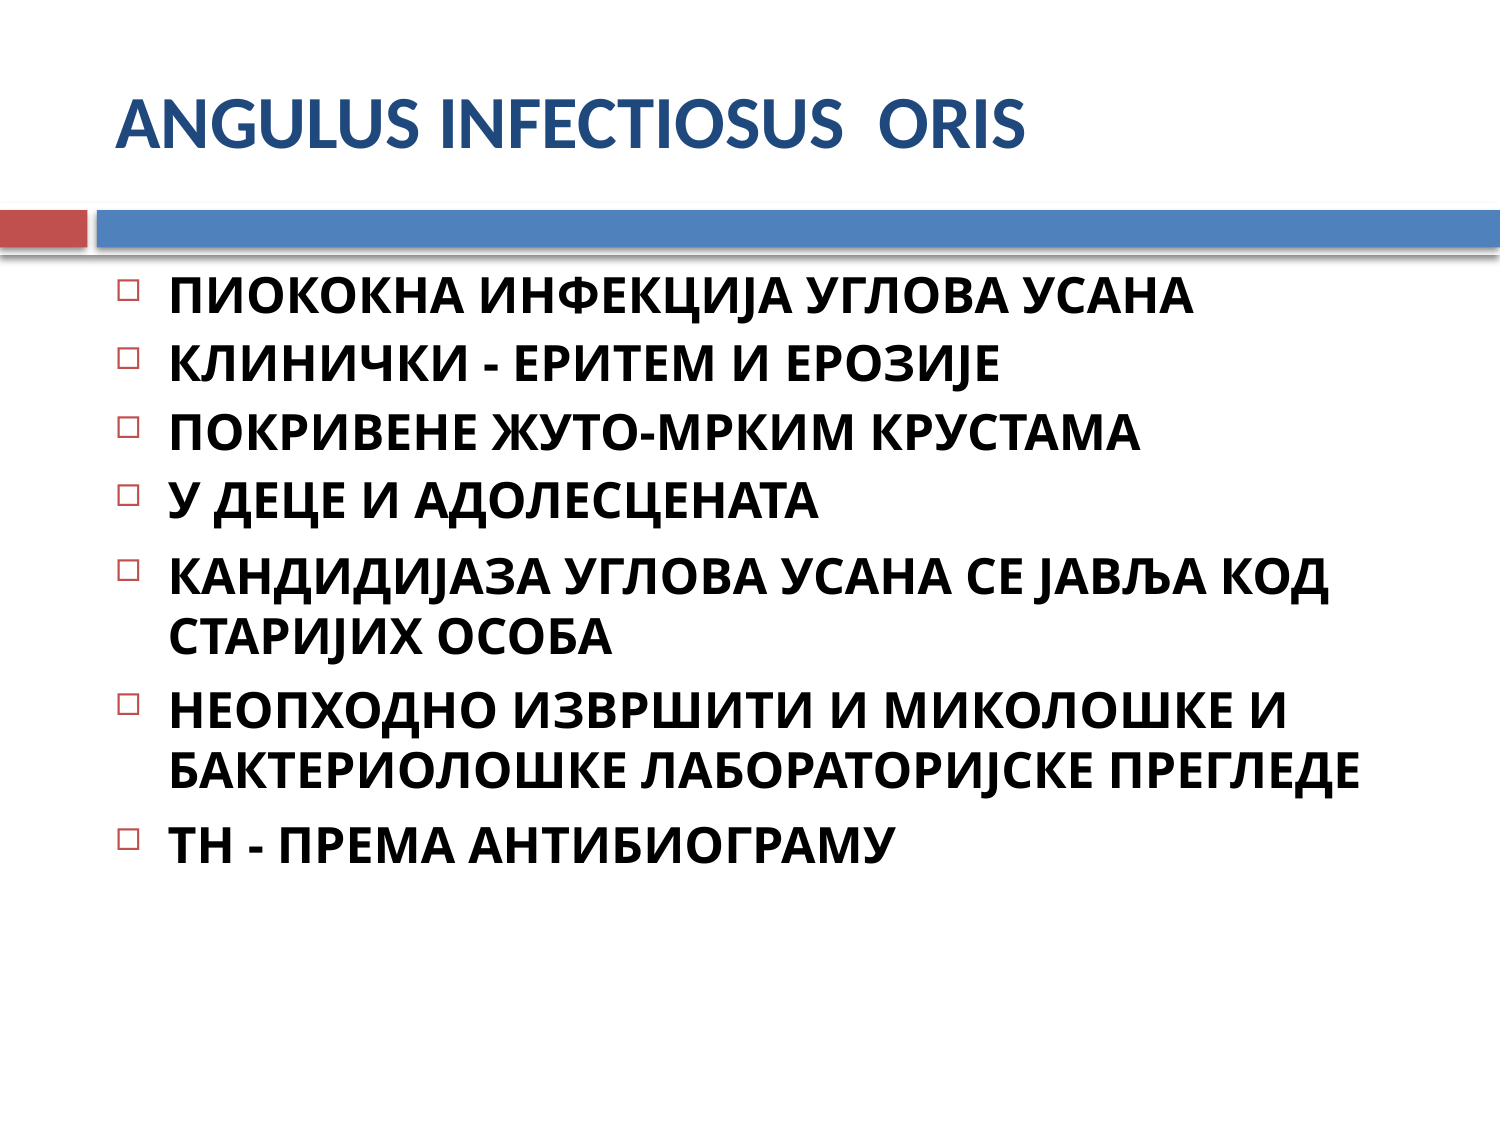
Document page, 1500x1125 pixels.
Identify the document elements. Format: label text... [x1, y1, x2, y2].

title ANGULUS INFECTIOSUS ORIS [100, 37, 1438, 200]
list ПИОКОКНА ИНФЕКЦИЈА УГЛОВА УСАНА КЛИНИЧКИ - ЕРИТЕМ И ЕРОЗИЈЕ ПОКРИВЕНЕ ЖУТО-МРКИМ КРУСТАМА У ДЕЦЕ И АДОЛЕСЦЕНАТА КАНДИДИЈАЗА УГЛОВА УСАНА СЕ ЈАВЉА КОД СТАРИЈИХ ОСОБА НЕОПХОДНО ИЗВРШИТИ И МИКОЛОШКЕ И БАКТЕРИОЛОШКЕ ЛАБОРАТОРИЈСКЕ ПРЕГЛЕДЕ TH - ПРЕМА АНТИБИОГРАМУ [100, 262, 1438, 1005]
